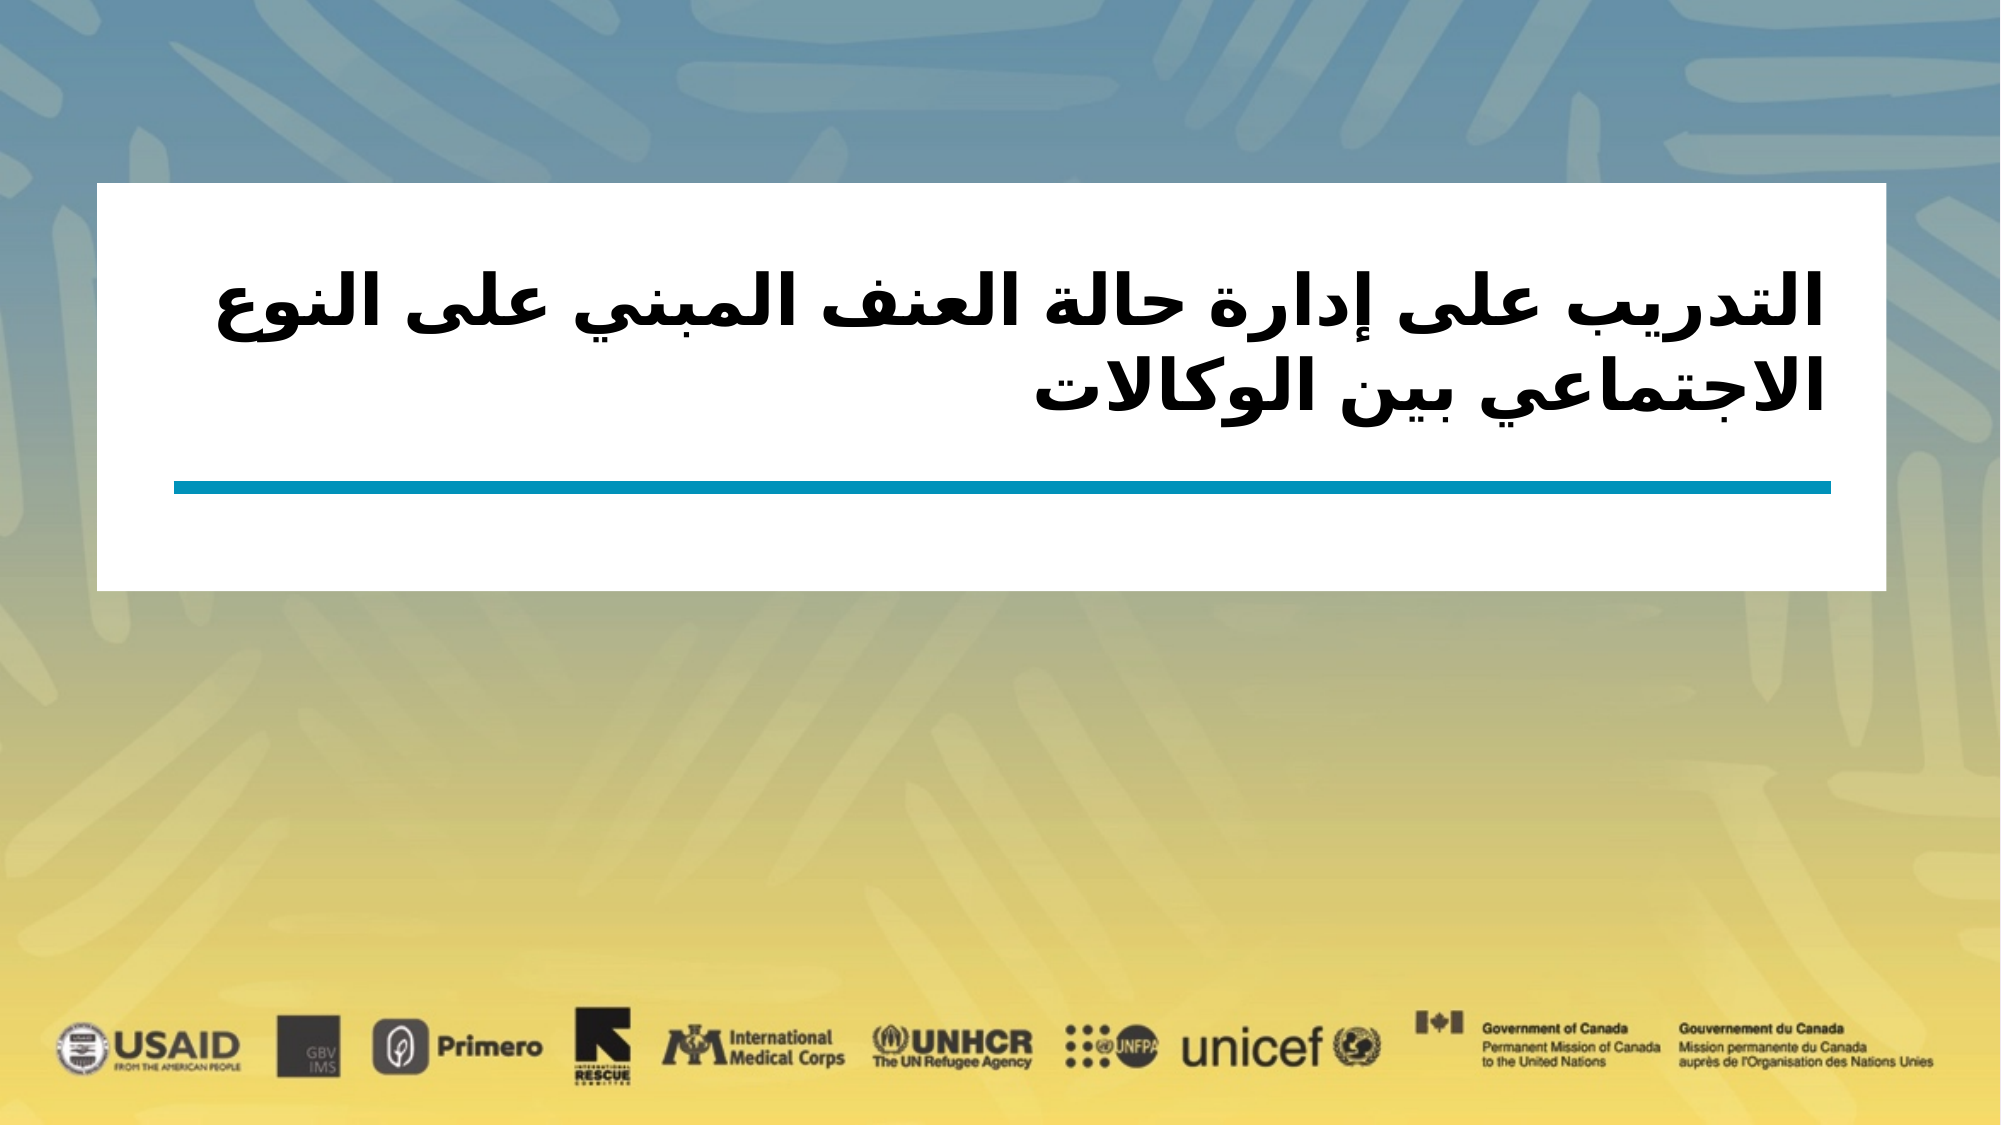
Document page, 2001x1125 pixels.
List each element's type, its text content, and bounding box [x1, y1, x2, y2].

picture [0, 0, 2001, 1125]
text_box التدريب على إدارة حالة العنف المبني على النوع الاجتماعي بين الوكالات [163, 247, 1844, 432]
